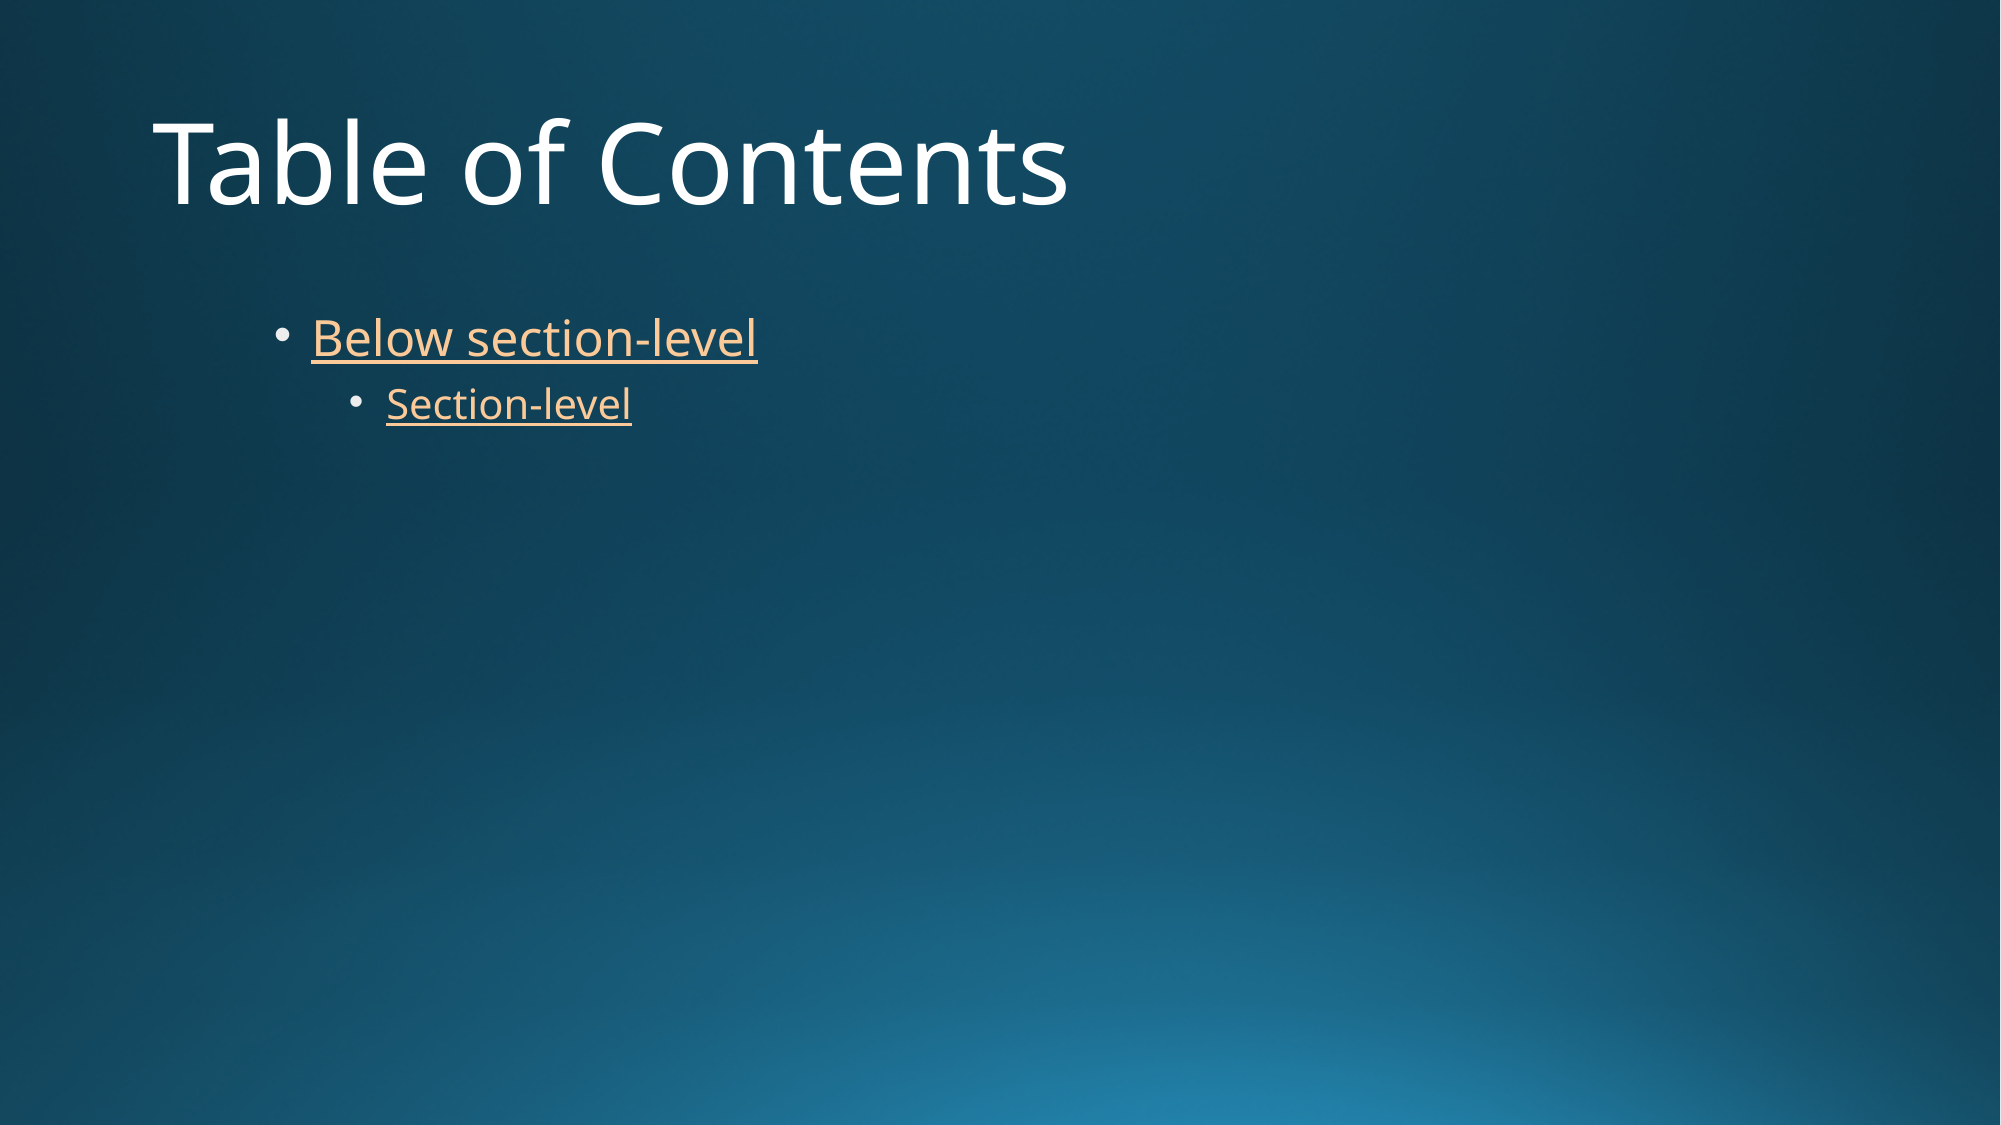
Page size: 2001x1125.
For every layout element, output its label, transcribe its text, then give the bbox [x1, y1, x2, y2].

title Table of Contents [137, 59, 1863, 278]
picture [0, 0, 2001, 1125]
list Below section-level Section-level [183, 299, 1863, 1014]
